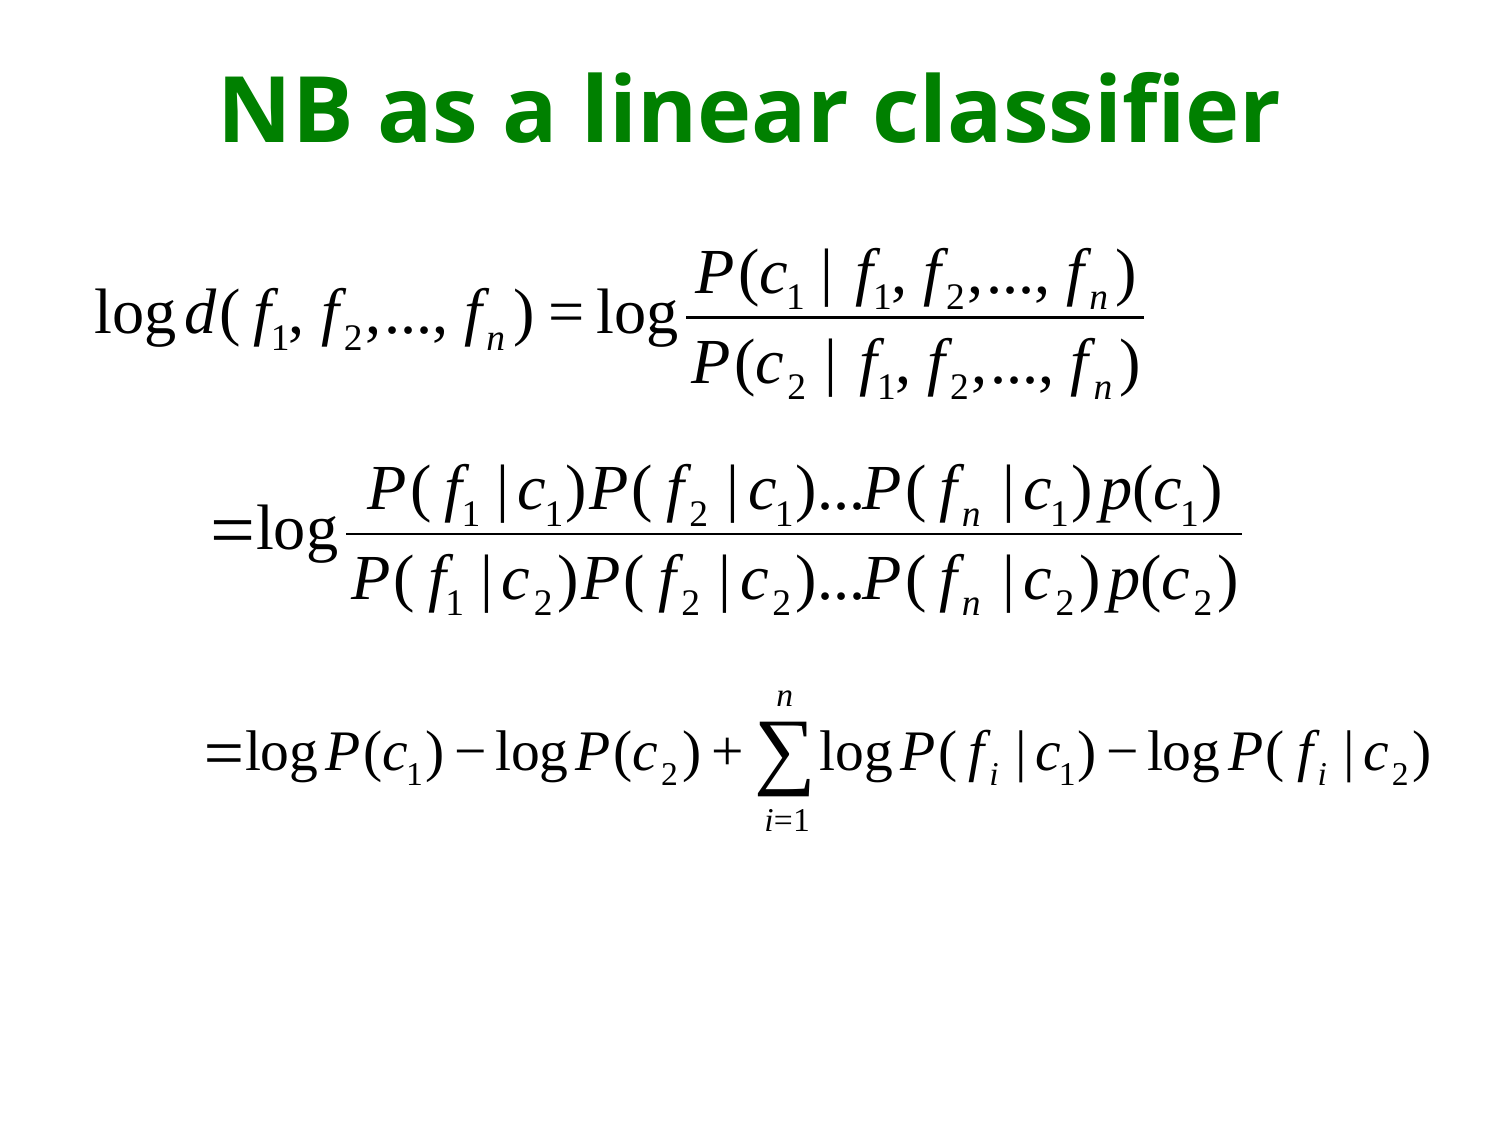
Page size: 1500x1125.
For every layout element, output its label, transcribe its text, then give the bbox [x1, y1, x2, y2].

title NB as a linear classifier [74, 12, 1426, 201]
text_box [86, 237, 1154, 410]
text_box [199, 453, 1251, 626]
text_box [194, 674, 1438, 838]
